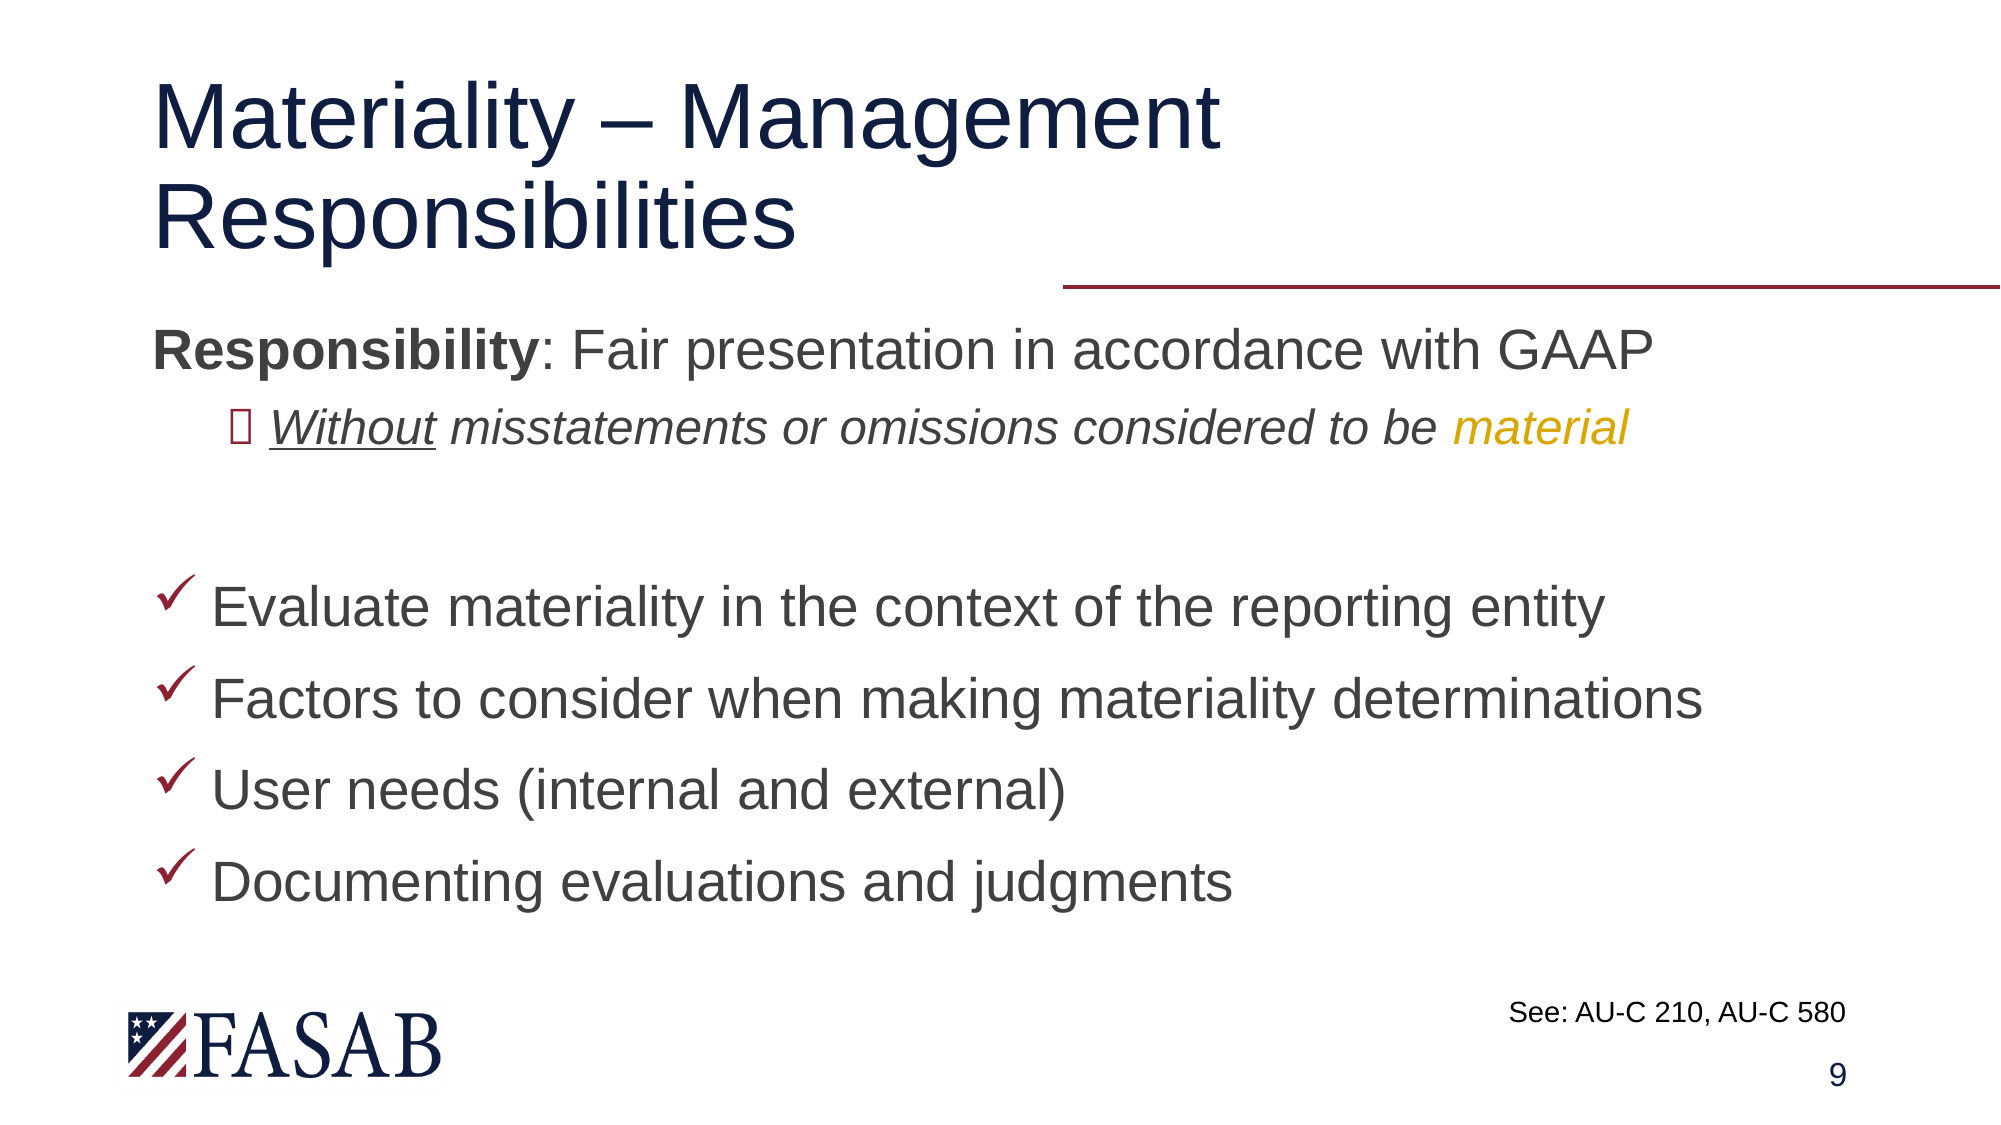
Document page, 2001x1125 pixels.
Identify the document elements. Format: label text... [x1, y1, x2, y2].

slide_number 9 [1412, 1042, 1863, 1103]
text_box See: AU-C 210, AU-C 580 [1493, 985, 1862, 1036]
list Responsibility: Fair presentation in accordance with GAAP  Without misstatements or omissions considered to be material Evaluate materiality in the context of the reporting entity Factors to consider when making materiality determinations User needs (internal and external) Documenting evaluations and judgments [137, 312, 1863, 1014]
title Materiality – Management Responsibilities [137, 59, 1863, 278]
